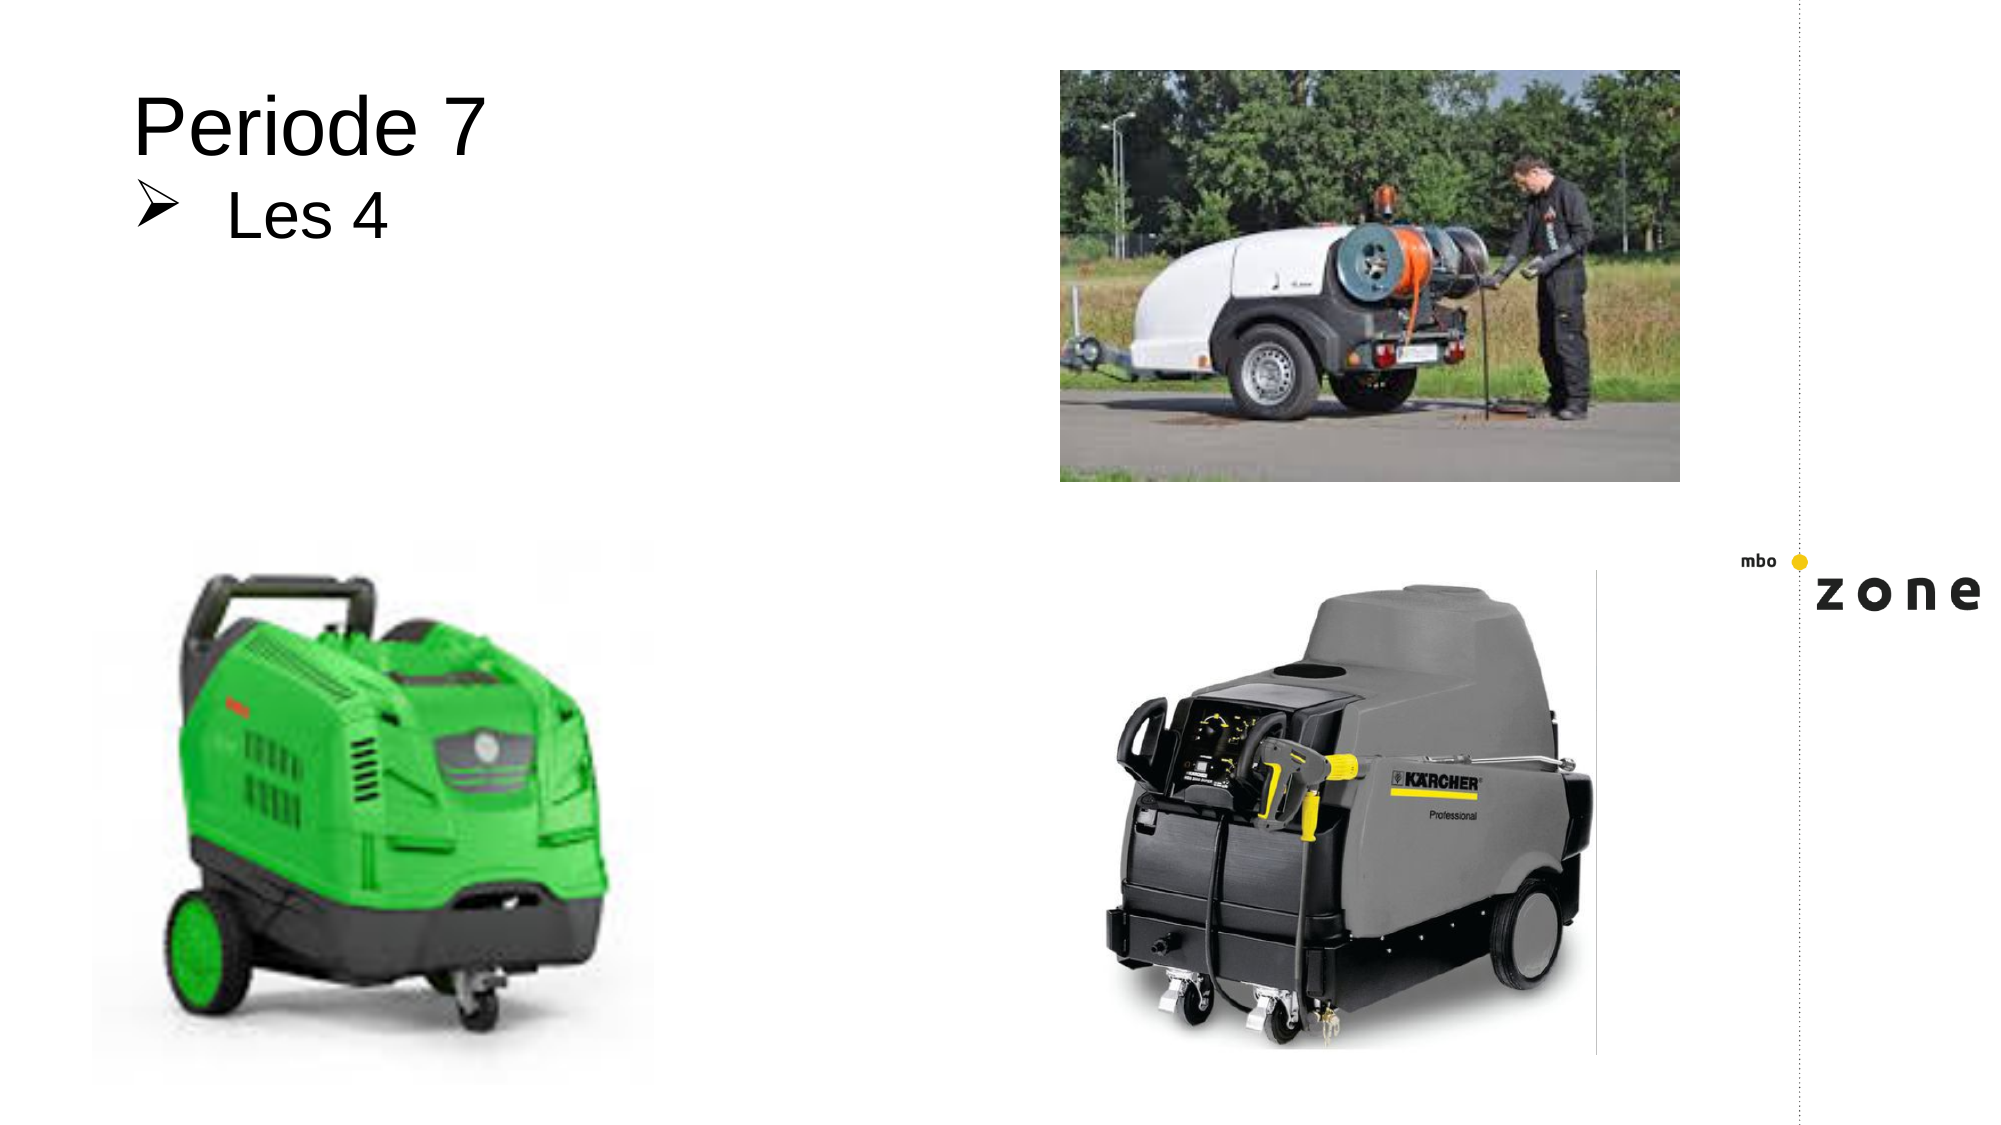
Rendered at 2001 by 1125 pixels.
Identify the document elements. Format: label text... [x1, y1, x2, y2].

picture [91, 540, 654, 1085]
picture [1060, 0, 2001, 1125]
text_box Periode 7 Les 4 [117, 64, 528, 259]
